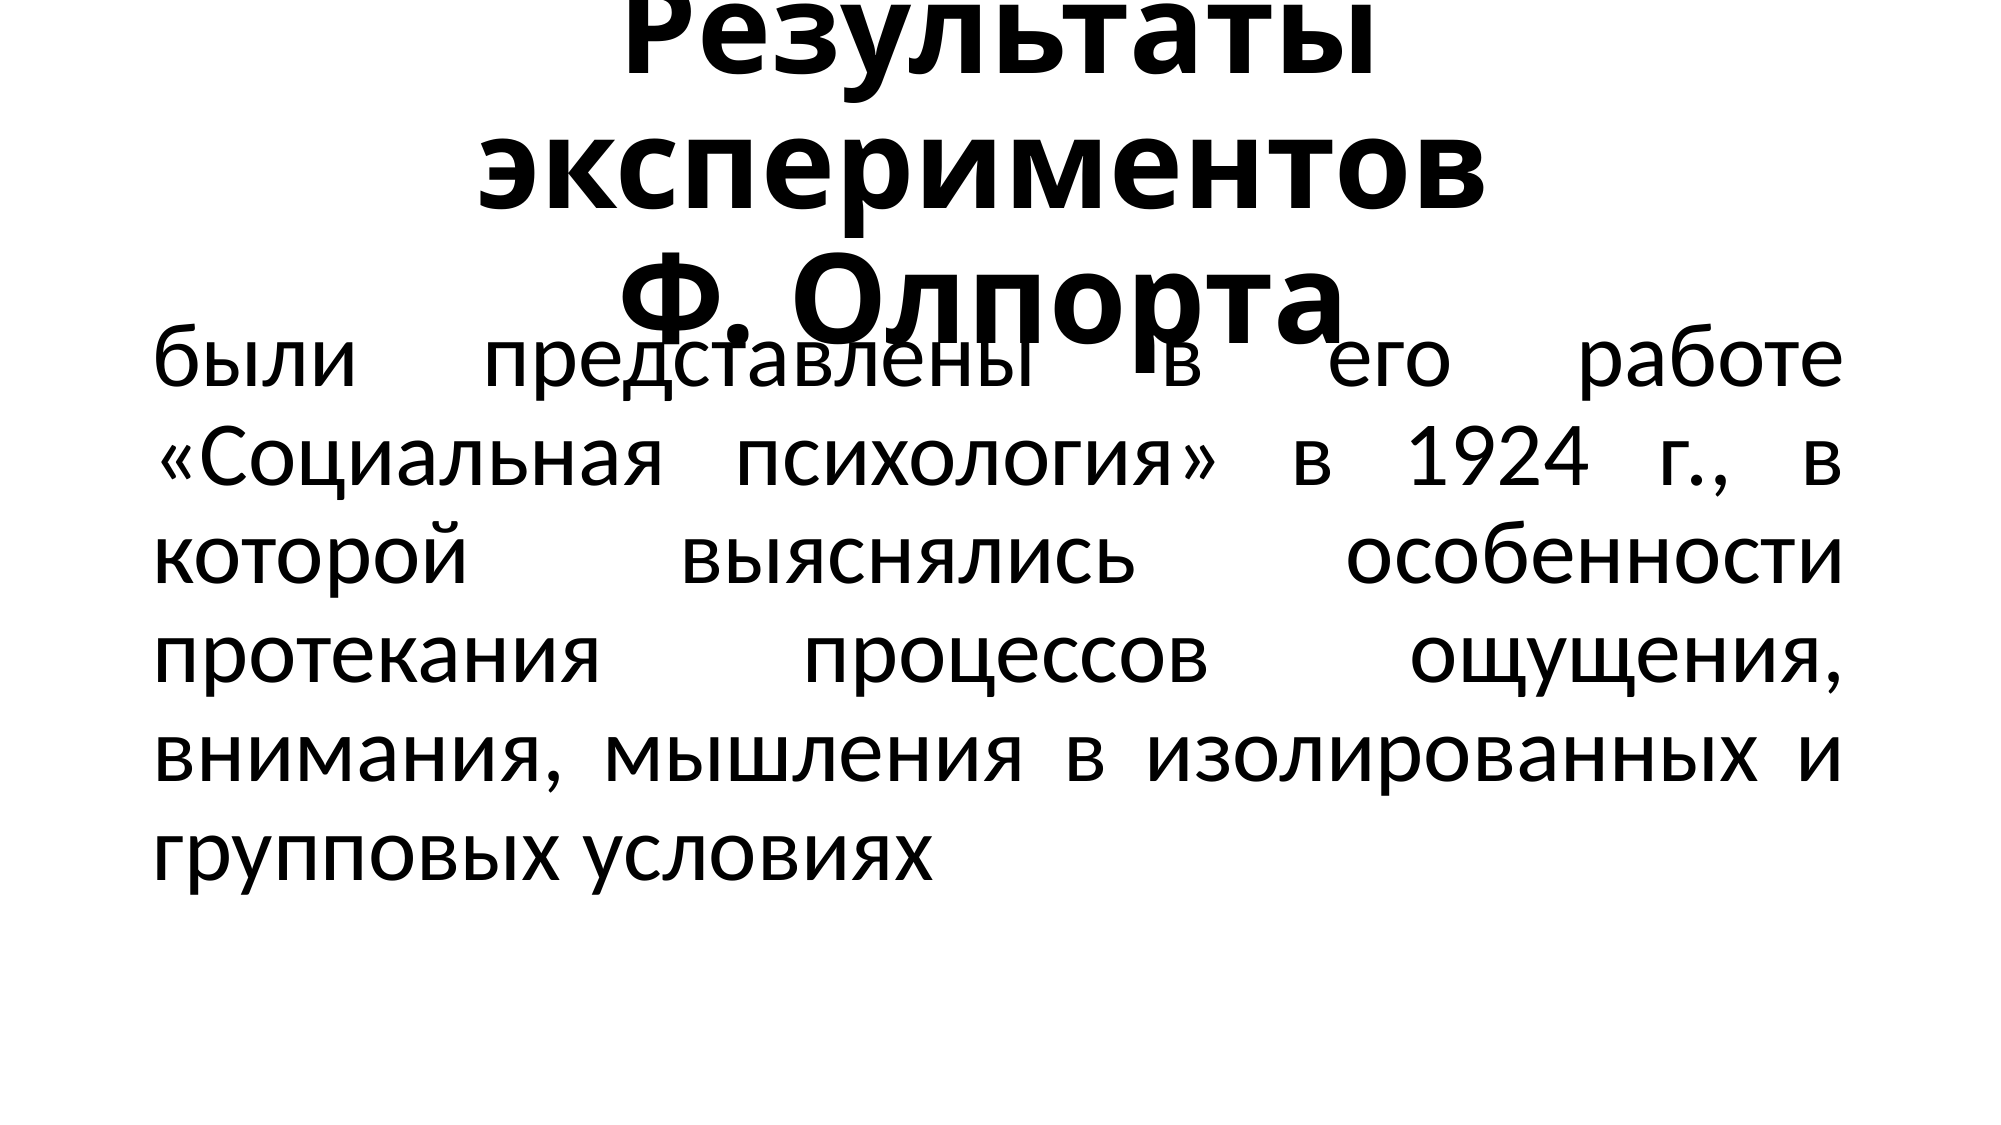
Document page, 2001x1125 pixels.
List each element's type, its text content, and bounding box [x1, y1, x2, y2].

title Результаты экспериментов Ф. Олпорта [137, 59, 1863, 278]
list были представлены в его работе «Социальная психология» в 1924 г., в которой выяснялись особенности протекания процессов ощущения, внимания, мышления в изолированных и групповых условиях [137, 299, 1863, 1014]
